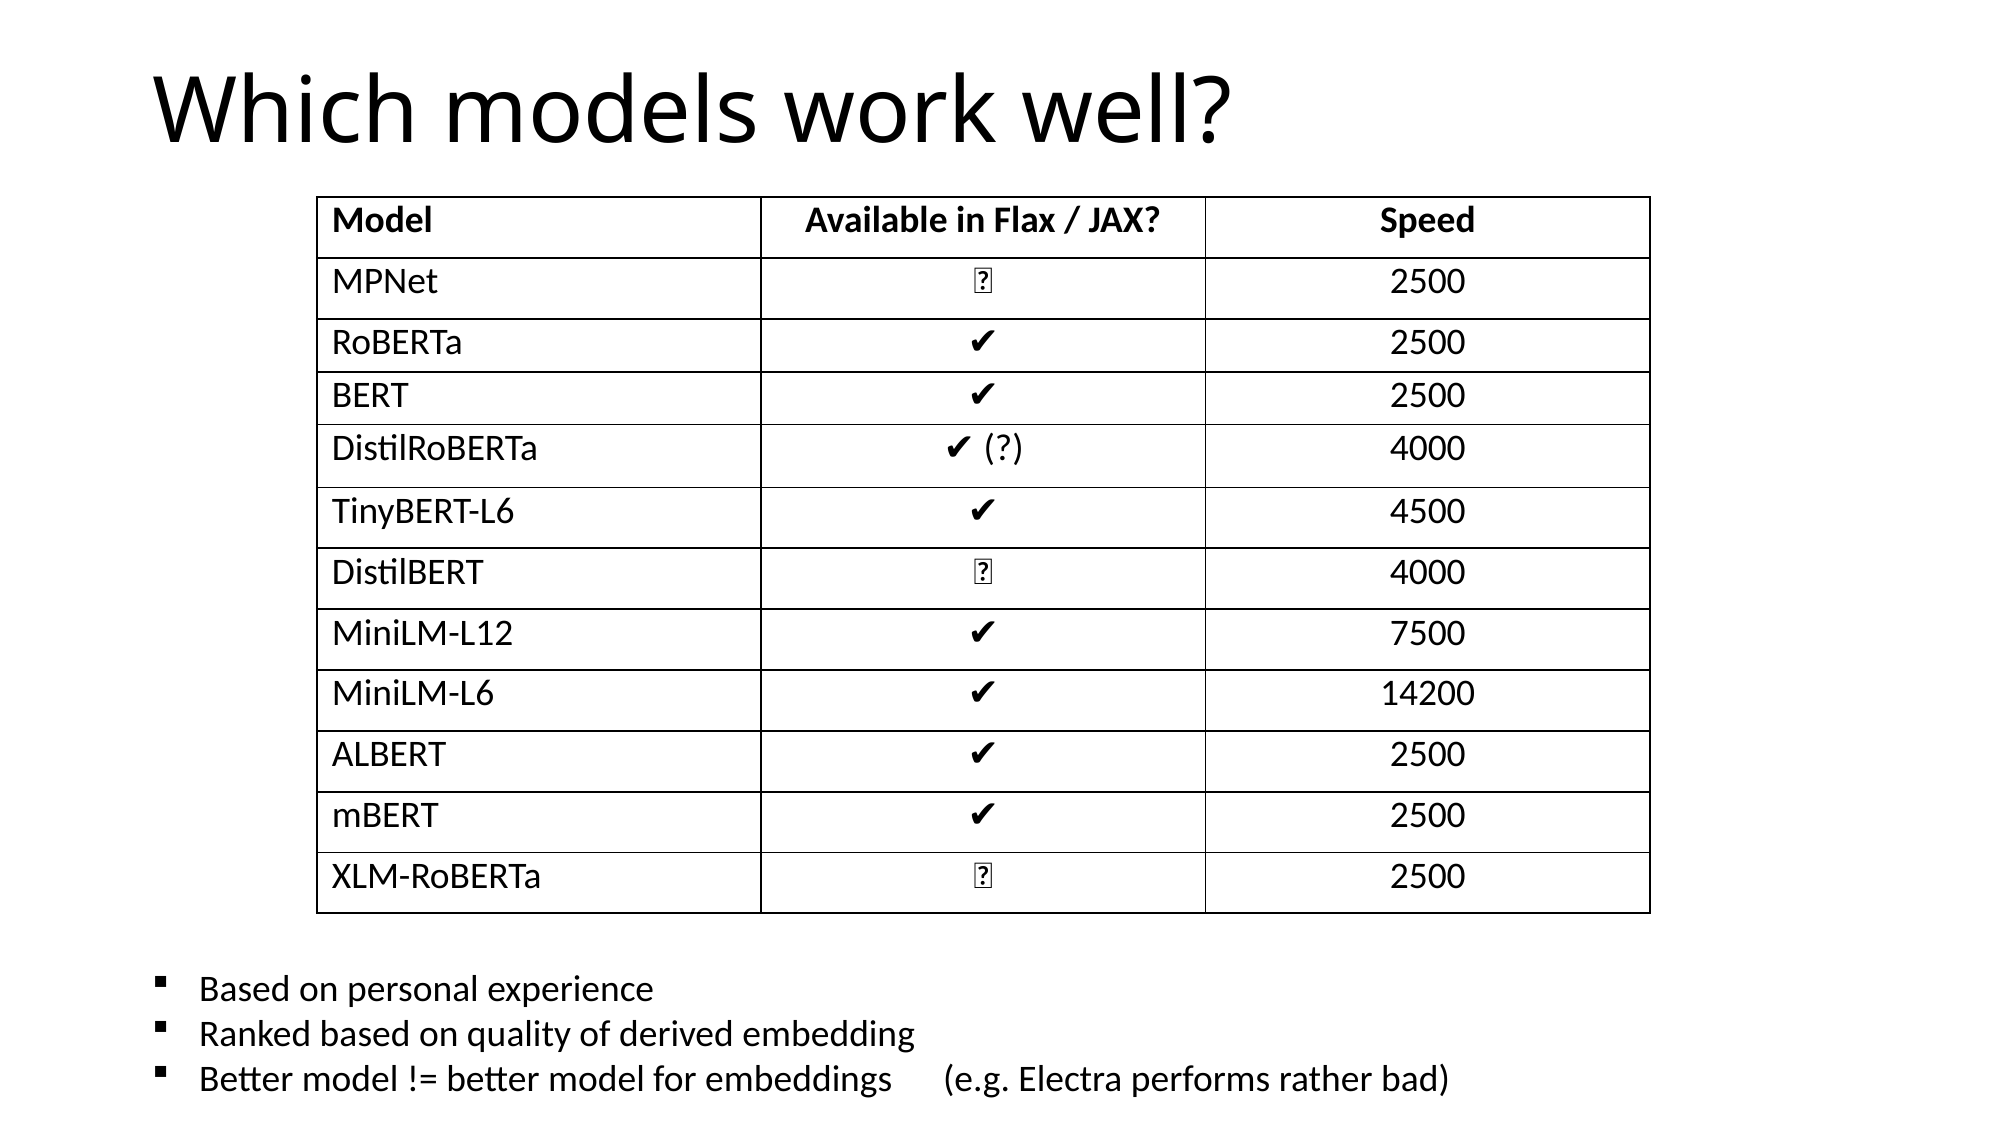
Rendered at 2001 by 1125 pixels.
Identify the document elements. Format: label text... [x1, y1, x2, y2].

table_cell ✔️ [762, 373, 1205, 424]
table_cell 2500 [1206, 732, 1649, 791]
table_cell ✔️ [762, 610, 1205, 669]
table_cell ✔️ [762, 488, 1205, 547]
table_cell ✔️ [762, 732, 1205, 791]
table_cell ✔️ [762, 671, 1205, 730]
table_cell 2500 [1206, 320, 1649, 371]
table_cell ❌ [762, 549, 1205, 608]
table_cell XLM-RoBERTa [318, 853, 760, 912]
table_cell 2500 [1206, 373, 1649, 424]
table_cell 14200 [1206, 671, 1649, 730]
table_cell DistilBERT [318, 549, 760, 608]
table_cell MiniLM-L6 [318, 671, 760, 730]
table_cell ✔️ (?) [762, 425, 1205, 487]
table_cell BERT [318, 373, 760, 424]
table_cell 4000 [1206, 425, 1649, 487]
table_header Speed [1206, 198, 1649, 257]
table_cell DistilRoBERTa [318, 425, 760, 487]
table_cell 2500 [1206, 259, 1649, 318]
table_cell ❌ [762, 853, 1205, 912]
table_cell MPNet [318, 259, 760, 318]
table_cell ✔️ [762, 793, 1205, 852]
table_cell 2500 [1206, 793, 1649, 852]
table_cell RoBERTa [318, 320, 760, 371]
table_cell 4000 [1206, 549, 1649, 608]
table_cell TinyBERT-L6 [318, 488, 760, 547]
title Which models work well? [137, 3, 1863, 222]
table_cell ❌ [762, 259, 1205, 318]
table_cell MiniLM-L12 [318, 610, 760, 669]
table_cell mBERT [318, 793, 760, 852]
text_box Based on personal experience Ranked based on quality of derived embedding Better model != better model for embeddings (e.g. Electra performs rather bad) [137, 956, 1764, 1107]
table_header Model [318, 198, 760, 257]
table_cell 2500 [1206, 853, 1649, 912]
table_cell 4500 [1206, 488, 1649, 547]
table_cell ALBERT [318, 732, 760, 791]
table_cell 7500 [1206, 610, 1649, 669]
table_cell ✔️ [762, 320, 1205, 371]
table_header Available in Flax / JAX? [762, 198, 1205, 257]
